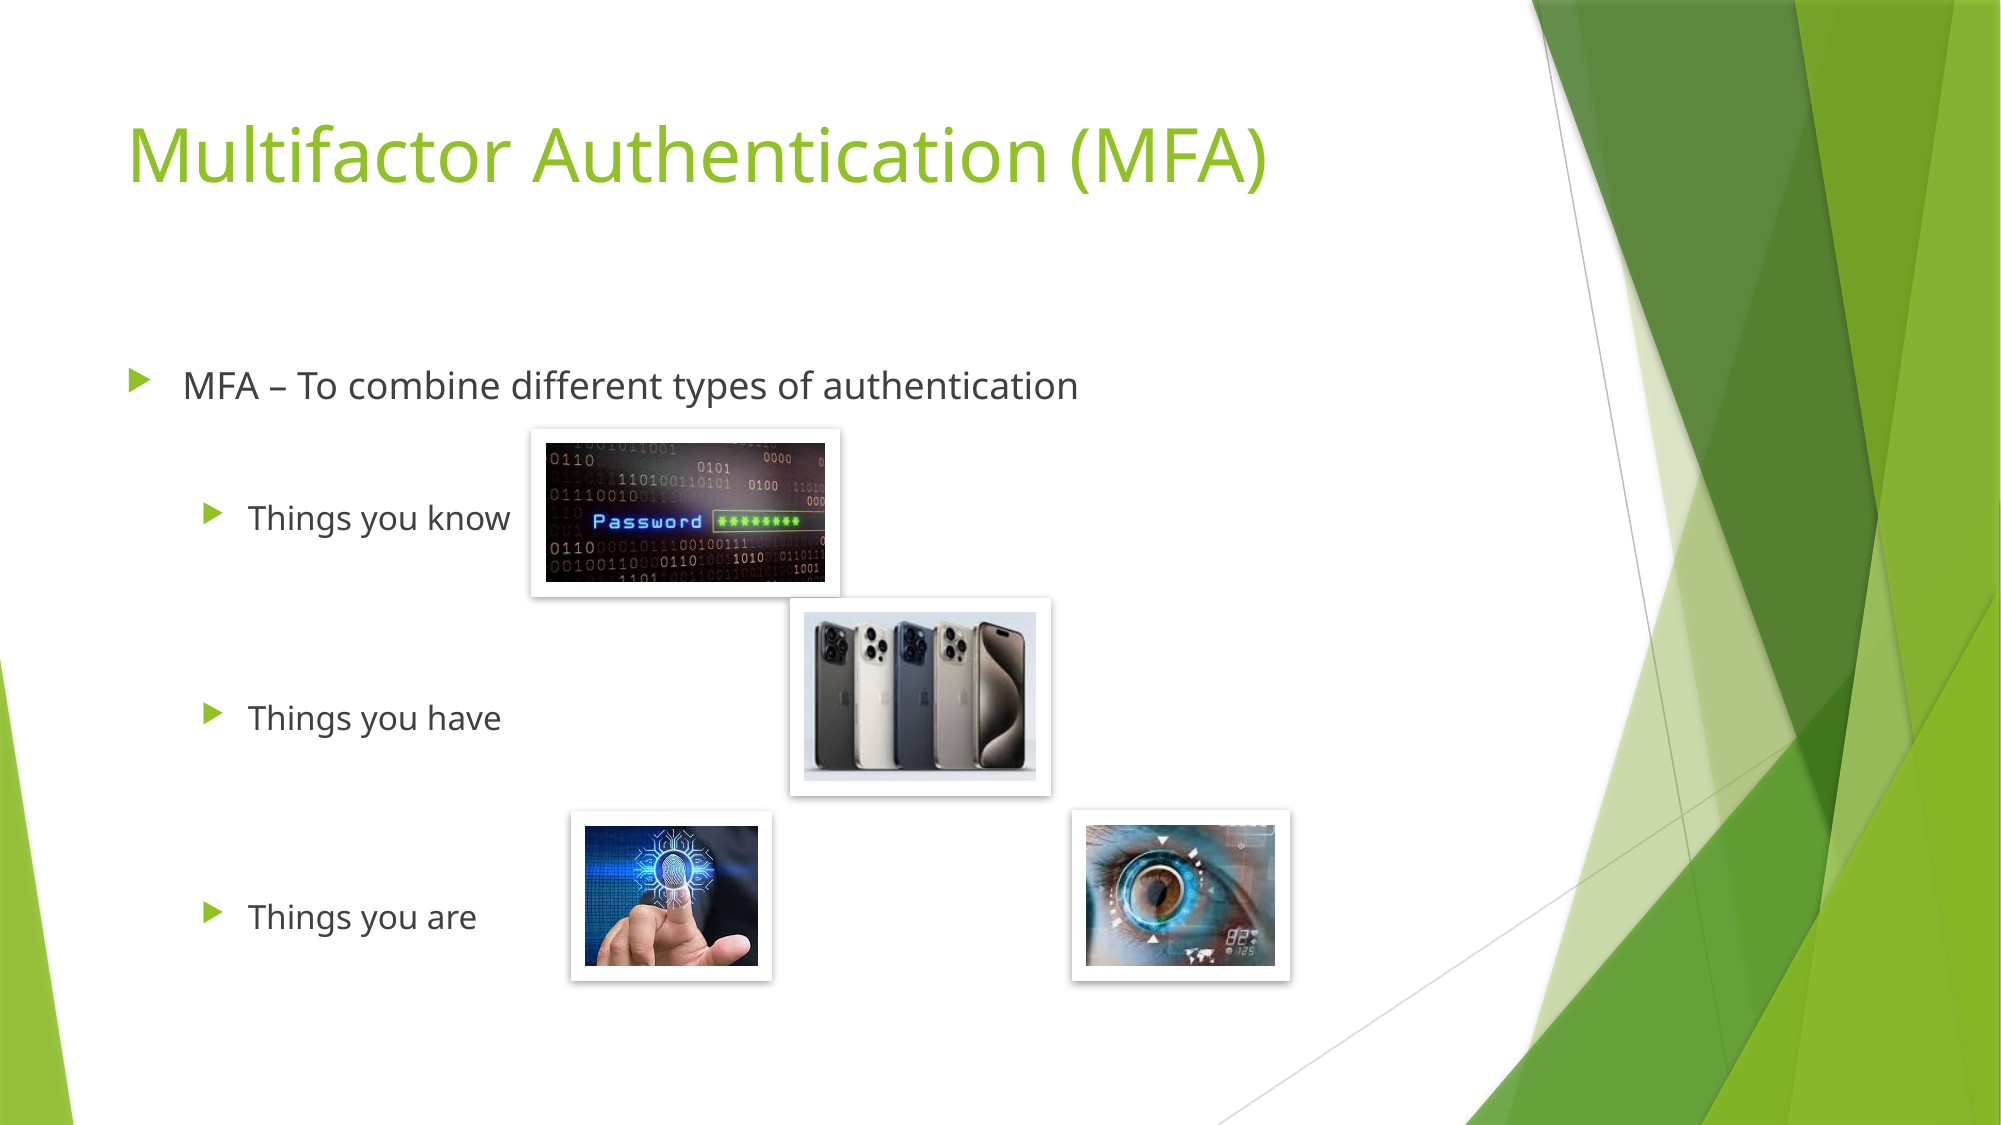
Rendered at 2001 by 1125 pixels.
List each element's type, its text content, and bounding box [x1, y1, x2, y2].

picture [1085, 824, 1276, 967]
list MFA – To combine different types of authentication Things you know Things you have Things you are [111, 354, 1522, 992]
picture [545, 442, 826, 583]
picture [803, 611, 1037, 782]
picture [584, 825, 759, 967]
title Multifactor Authentication (MFA) [111, 99, 1522, 317]
